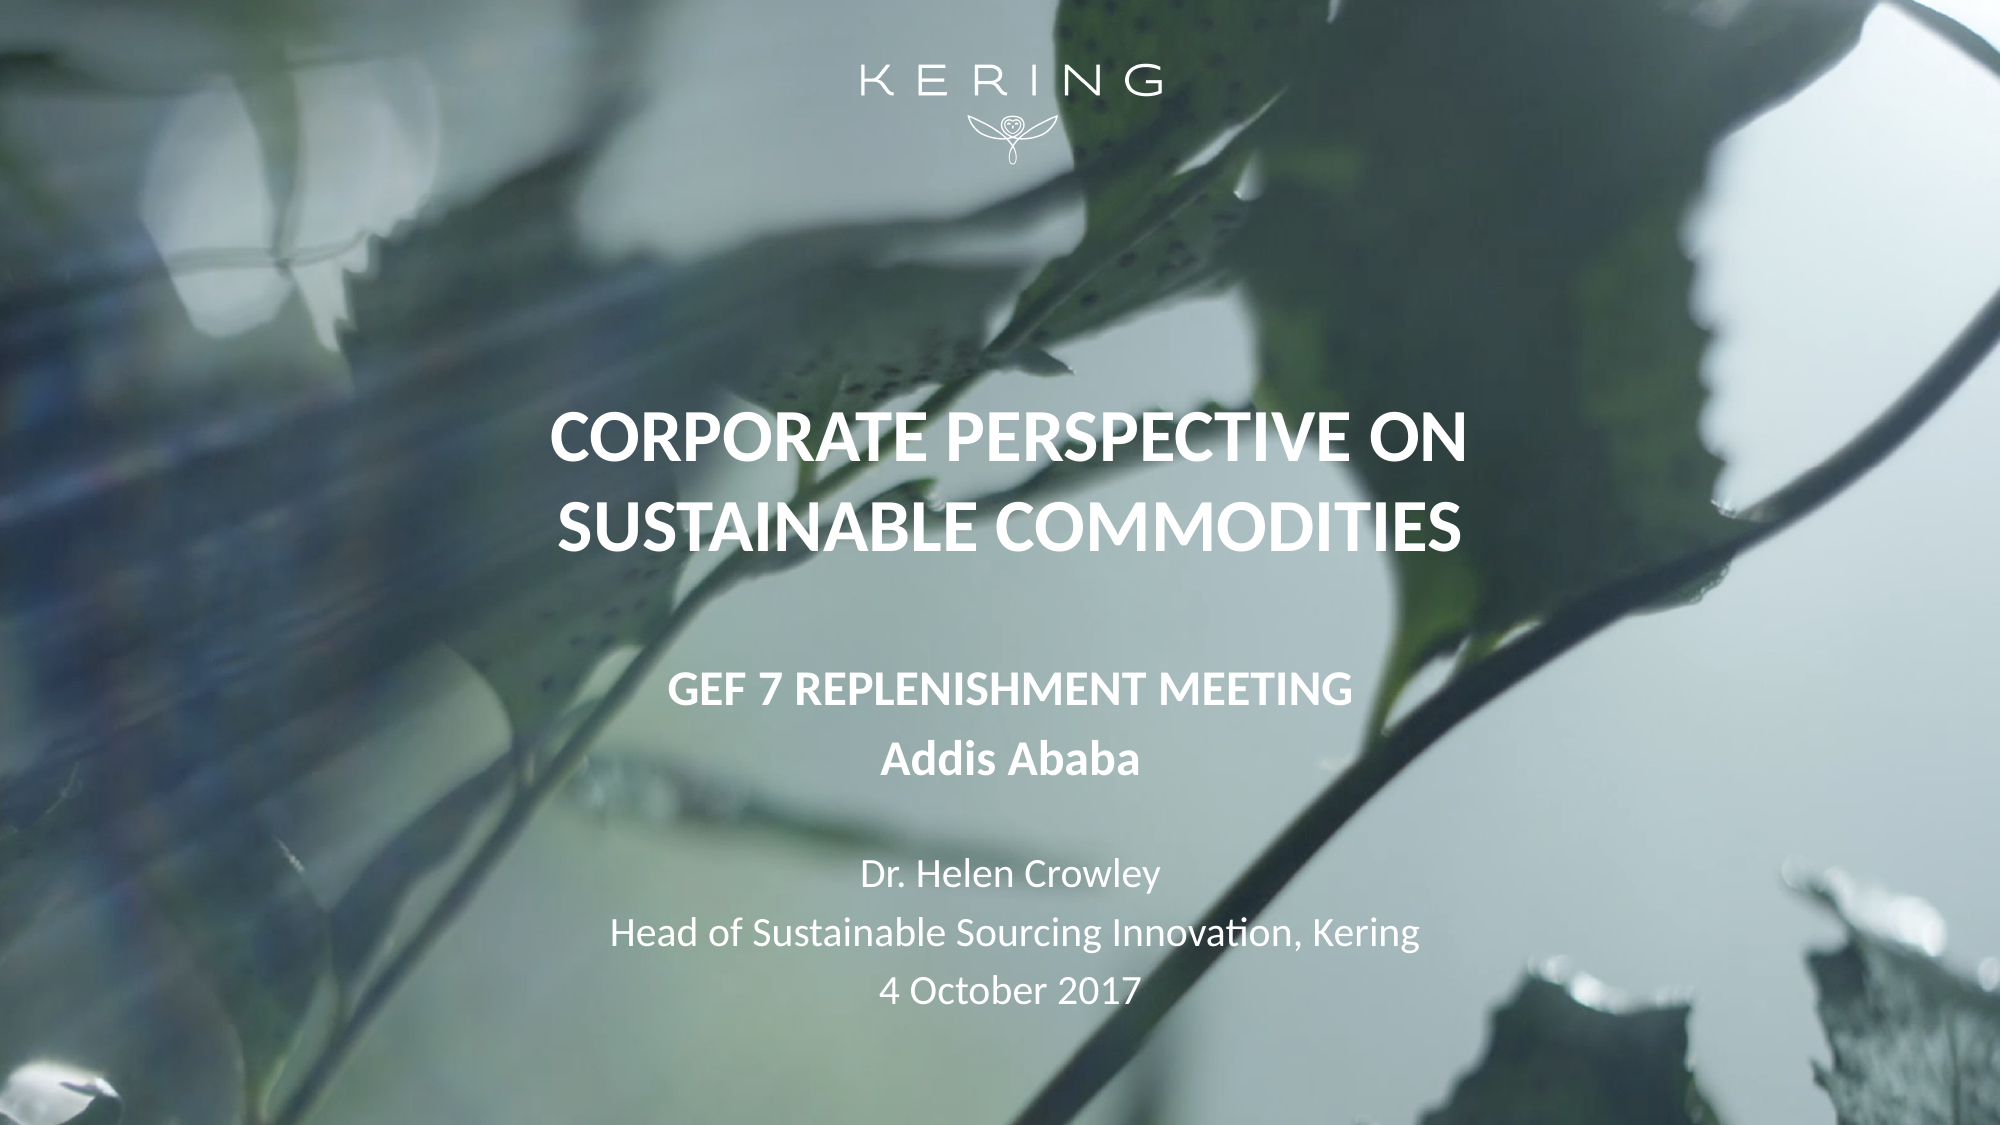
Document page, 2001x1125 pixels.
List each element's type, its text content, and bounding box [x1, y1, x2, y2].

picture [0, 0, 2000, 1125]
list CORPORATE PERSPECTIVE ON SUSTAINABLE COMMODITIES GEF 7 REPLENISHMENT MEETING Addis Ababa Dr. Helen Crowley Head of Sustainable Sourcing Innovation, Kering 4 October 2017 [367, 379, 1654, 1012]
